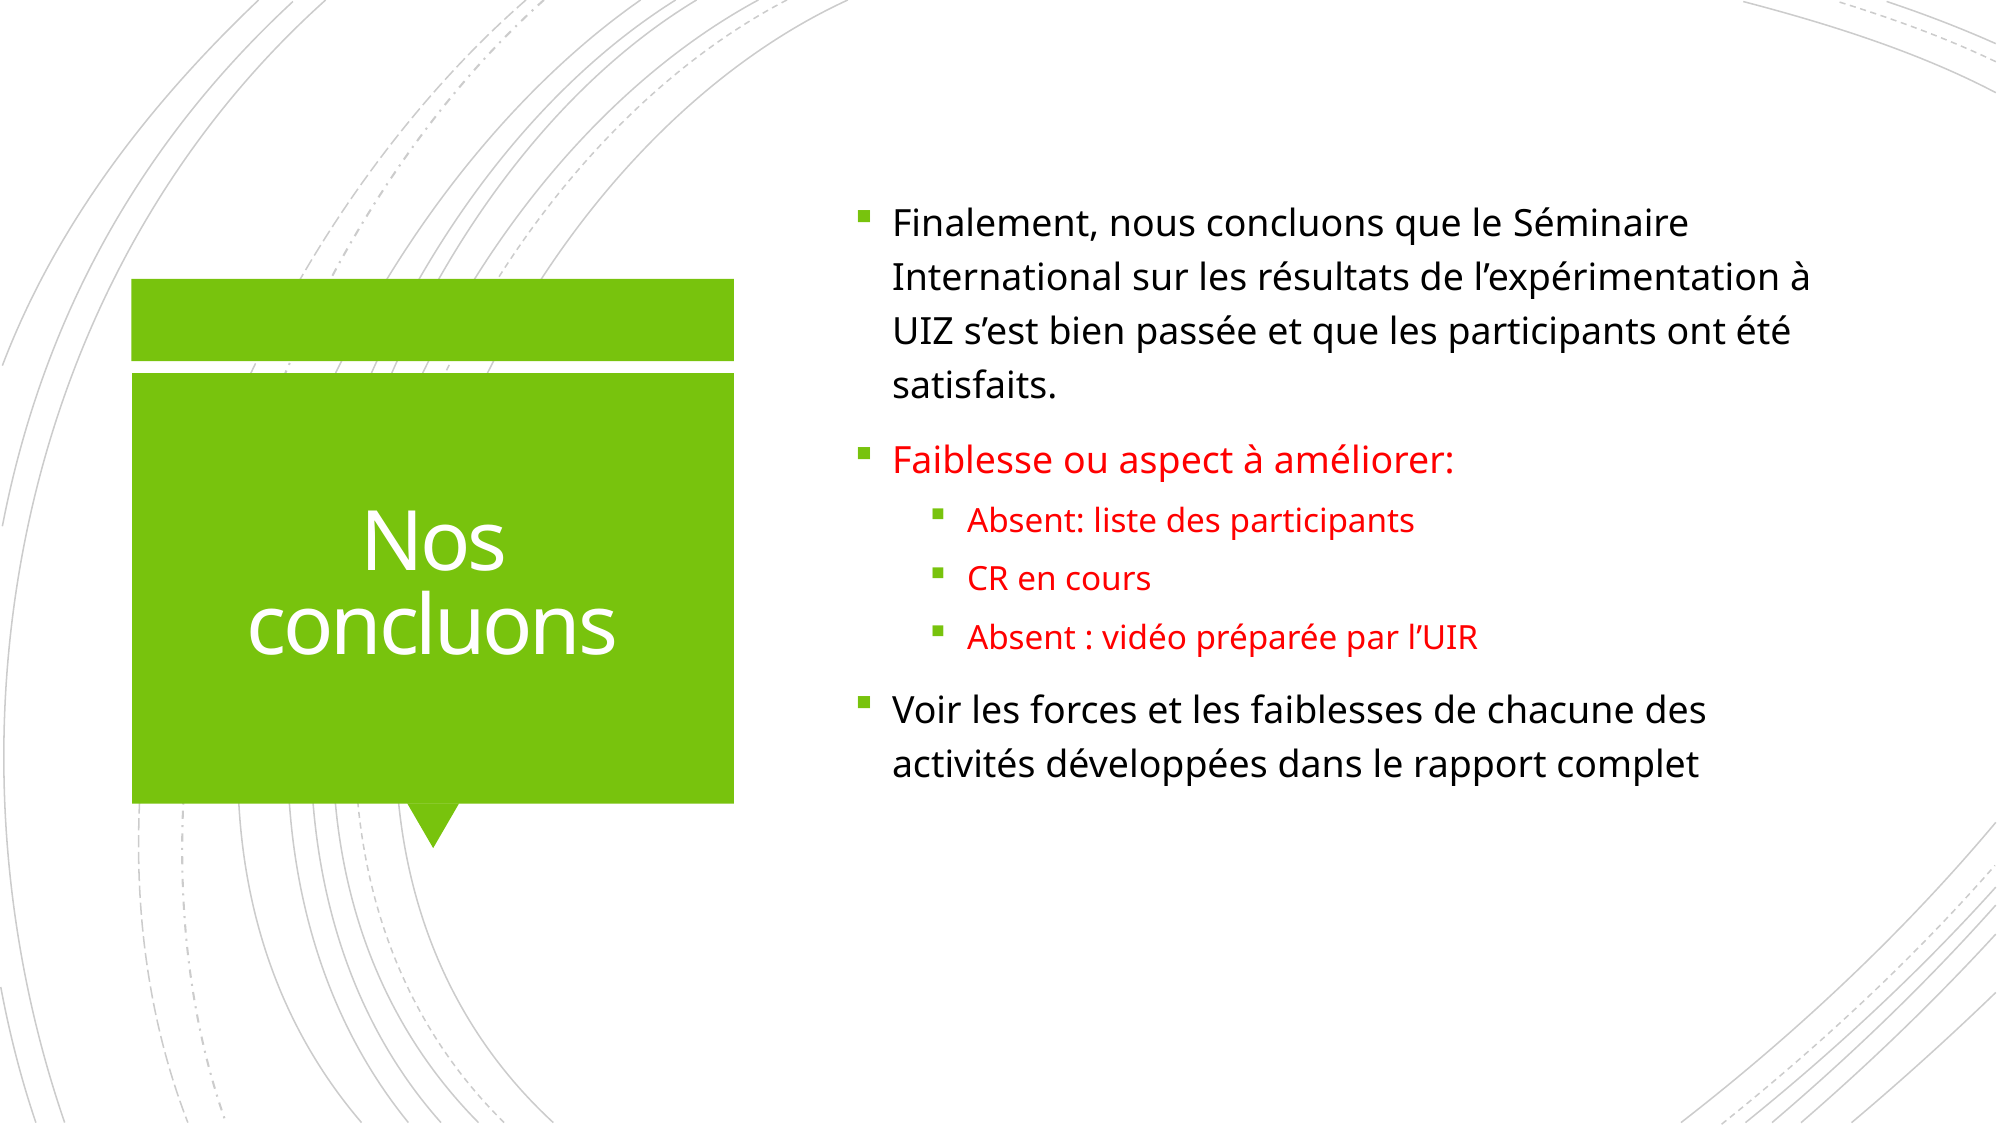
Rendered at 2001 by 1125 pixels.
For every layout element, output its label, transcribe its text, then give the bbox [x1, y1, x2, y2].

list Finalement, nous concluons que le Séminaire International sur les résultats de l’expérimentation à UIZ s’est bien passée et que les participants ont été satisfaits. Faiblesse ou aspect à améliorer: Absent: liste des participants CR en cours Absent : vidéo préparée par l’UIR Voir les forces et les faiblesses de chacune des activités développées dans le rapport complet [839, 131, 1871, 993]
title Nos concluons [145, 385, 720, 789]
